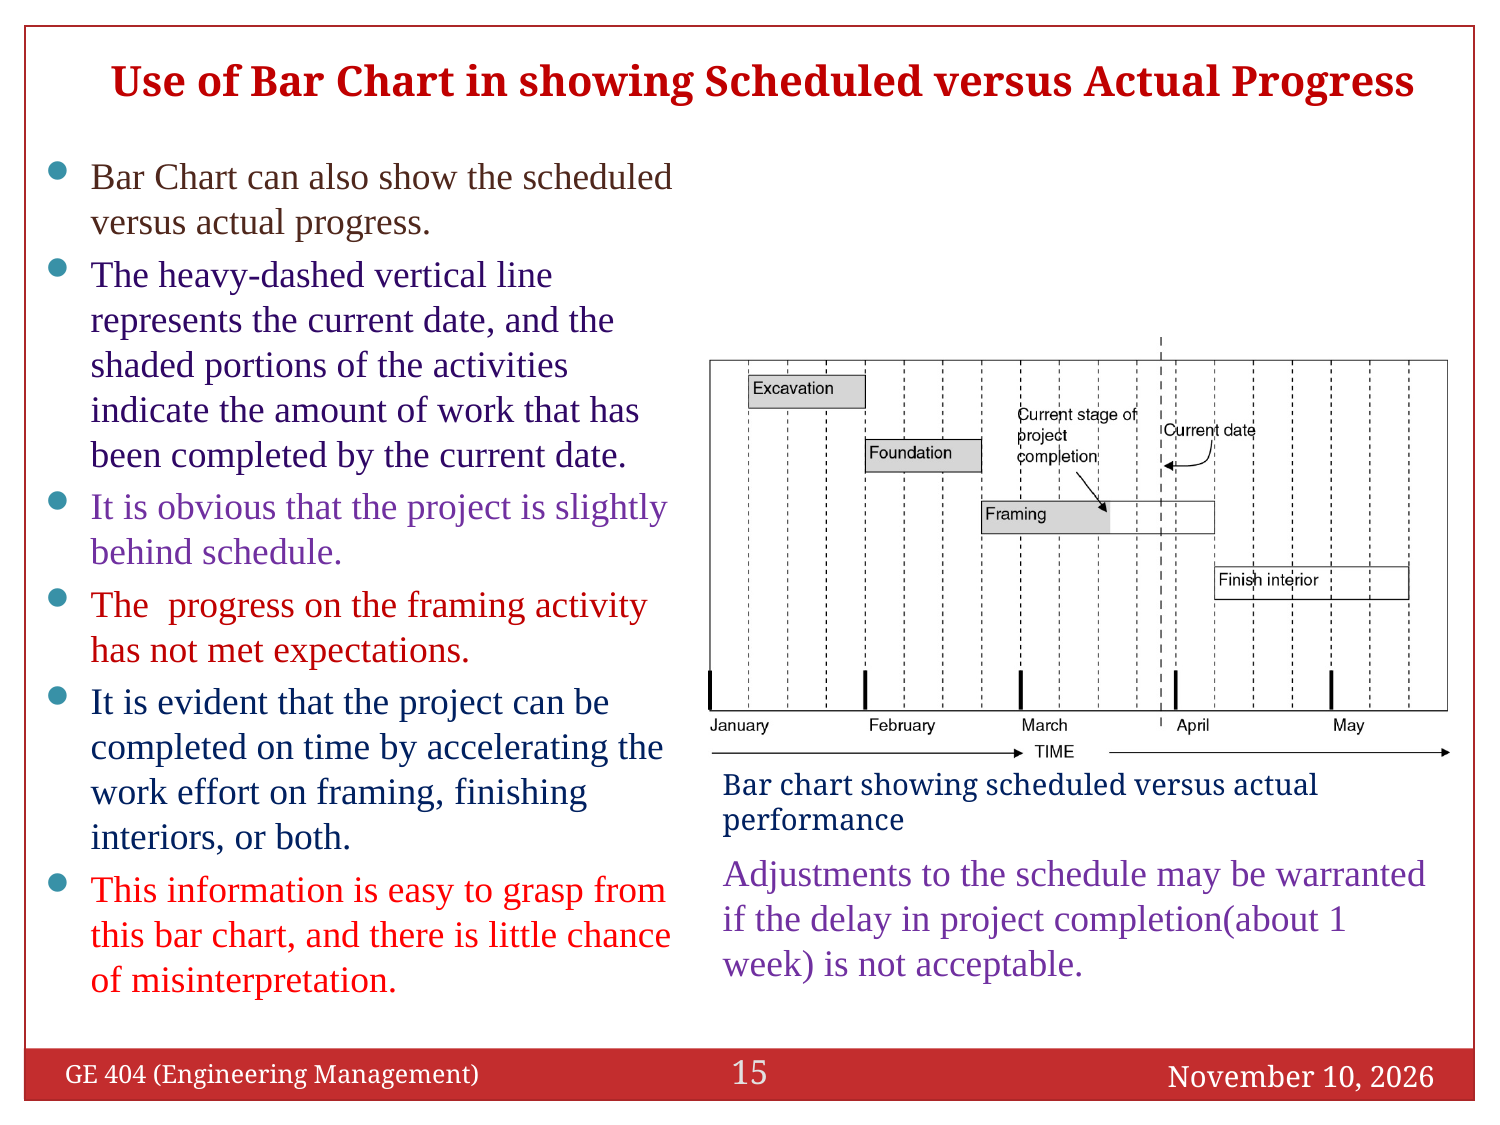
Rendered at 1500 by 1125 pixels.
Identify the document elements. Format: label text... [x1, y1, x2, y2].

slide_number 15 [699, 1037, 800, 1110]
title Use of Bar Chart in showing Scheduled versus Actual Progress [76, 29, 1450, 113]
list Bar Chart can also show the scheduled versus actual progress. The heavy-dashed vertical line represents the current date, and the shaded portions of the activities indicate the amount of work that has been completed by the current date. It is obvious that the project is slightly behind schedule. The progress on the framing activity has not met expectations. It is evident that the project can be completed on time by accelerating the work effort on framing, finishing interiors, or both. This information is easy to grasp from this bar chart, and there is little chance of misinterpretation. [30, 144, 701, 1020]
text_box Adjustments to the schedule may be warranted if the delay in project completion(about 1 week) is not acceptable. [708, 841, 1458, 992]
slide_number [950, 1050, 1450, 1111]
picture [707, 337, 1450, 761]
text_box Bar chart showing scheduled versus actual performance [708, 758, 1458, 841]
footer GE 404 (Engineering Management) [50, 1051, 638, 1112]
